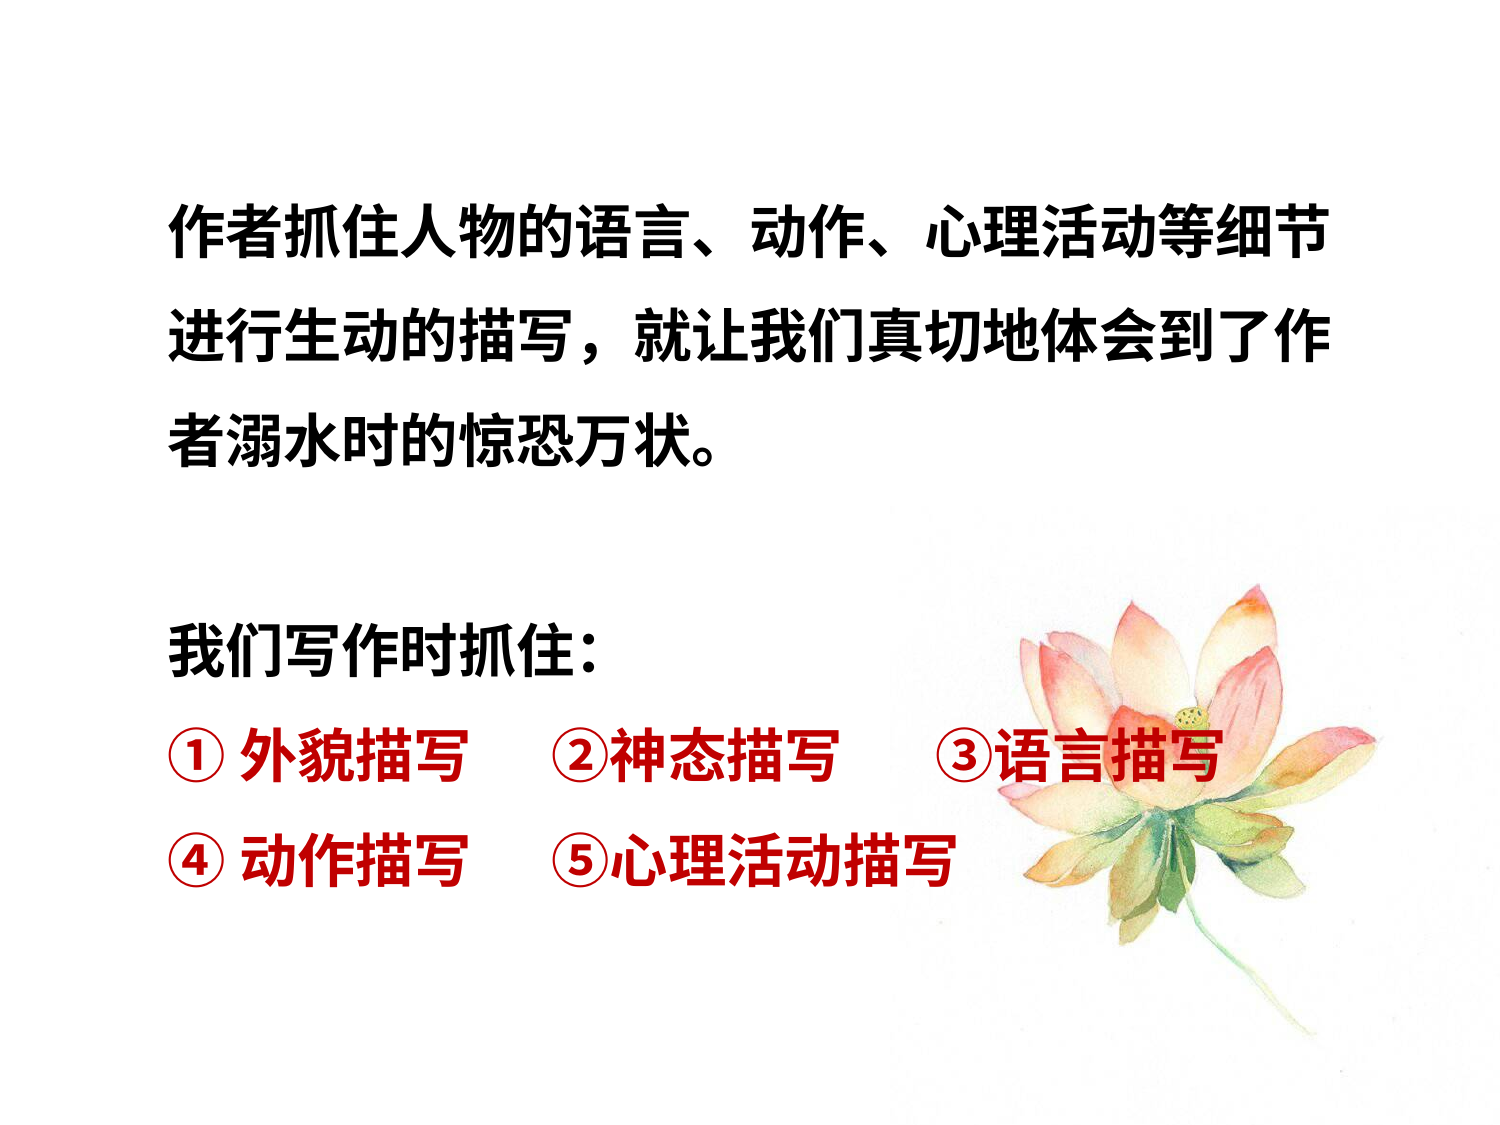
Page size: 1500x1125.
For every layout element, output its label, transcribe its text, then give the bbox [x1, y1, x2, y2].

picture [890, 505, 1500, 1125]
text_box 作者抓住人物的语言、动作、心理活动等细节进行生动的描写，就让我们真切地体会到了作者溺水时的惊恐万状。 我们写作时抓住： ①外貌描写 ②神态描写 ③语言描写 ④动作描写 ⑤心理活动描写 [152, 152, 1348, 902]
